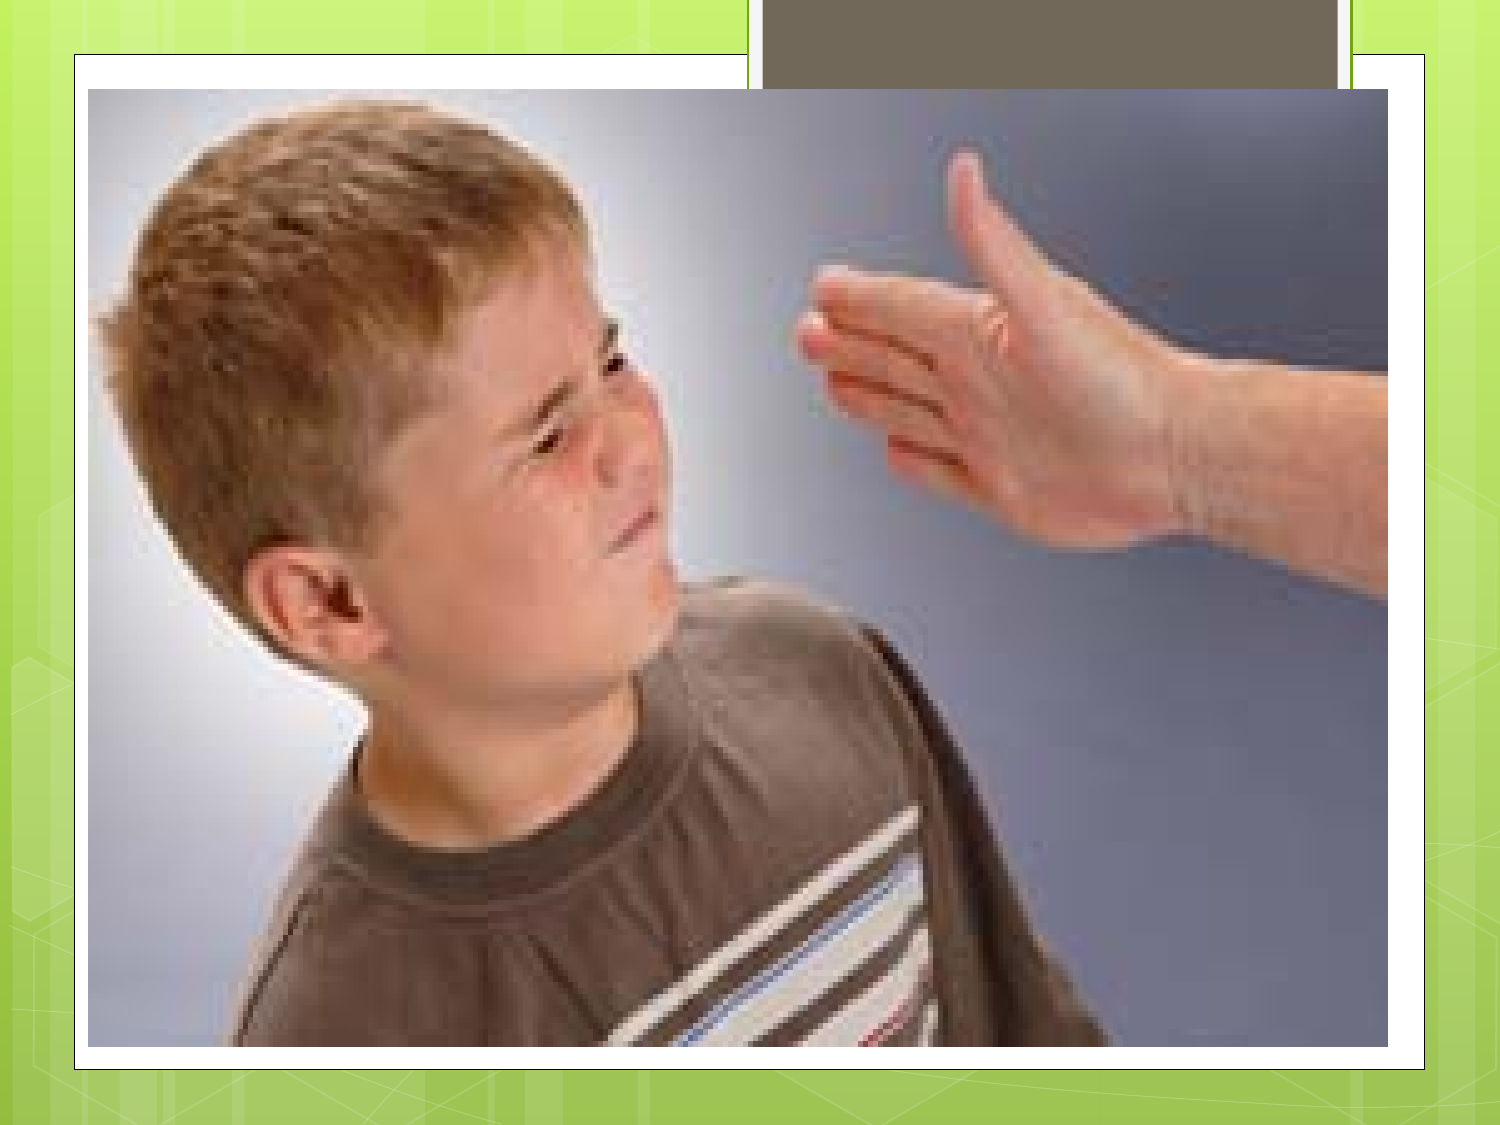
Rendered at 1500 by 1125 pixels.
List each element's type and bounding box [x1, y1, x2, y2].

picture [88, 89, 1389, 1047]
